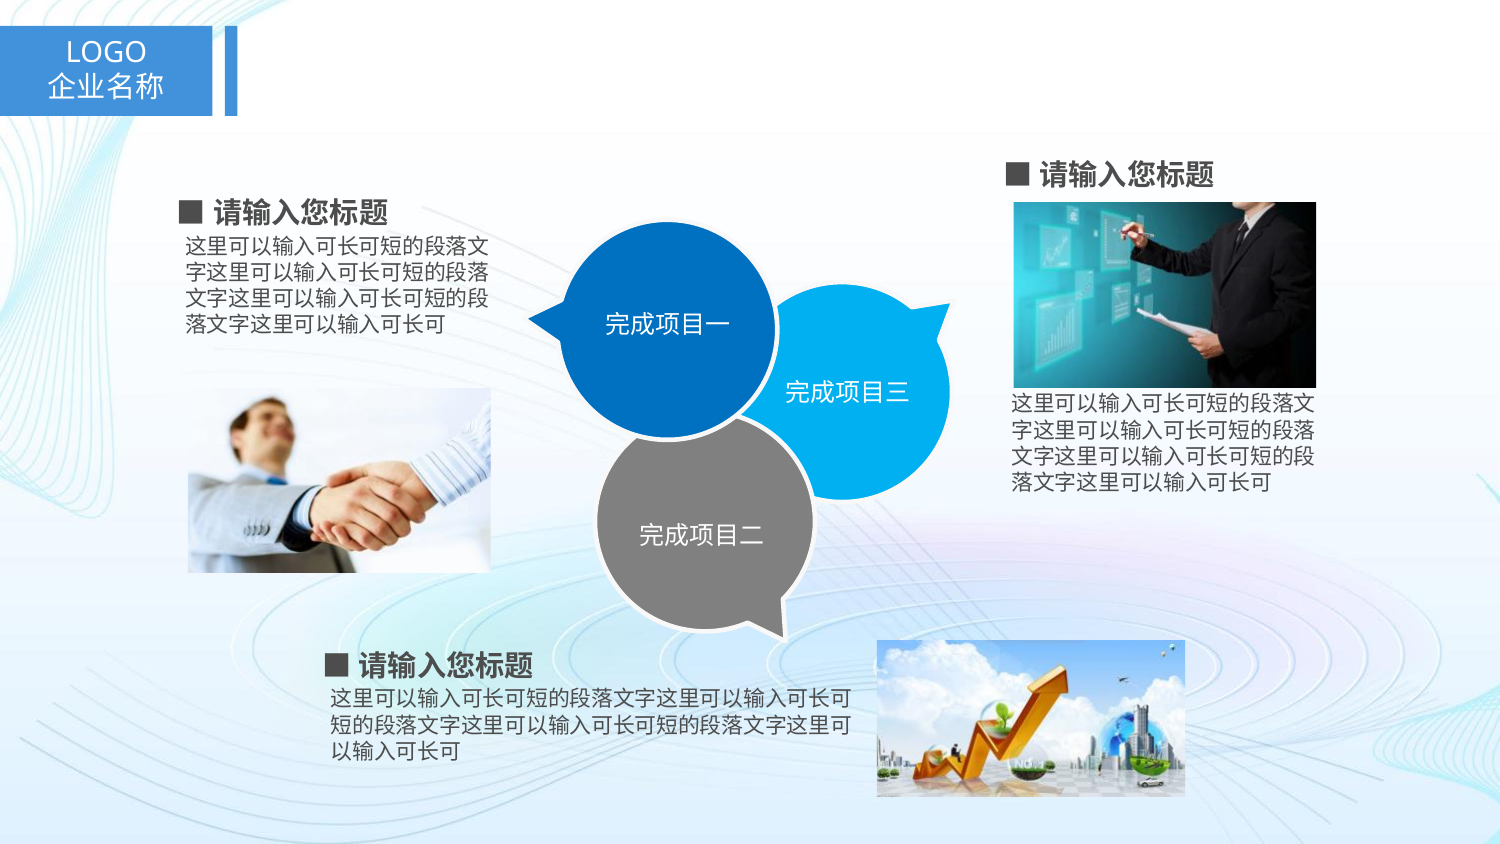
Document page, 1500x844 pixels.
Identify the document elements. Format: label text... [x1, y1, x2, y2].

text_box [594, 416, 816, 642]
text_box 这里可以输入可长可短的段落文字这里可以输入可长可短的段落文字这里可以输入可长可短的段落文字这里可以输入可长可 [1000, 384, 1341, 501]
text_box [737, 282, 954, 503]
text_box [187, 388, 491, 574]
text_box ■请输入您标题 [311, 641, 546, 688]
text_box ■请输入您标题 [165, 188, 400, 236]
text_box 完成项目二 [635, 496, 769, 573]
text_box [1013, 202, 1317, 388]
text_box 完成项目三 [781, 352, 915, 430]
picture [0, 0, 1500, 844]
text_box 完成项目一 [601, 285, 735, 362]
text_box [523, 219, 778, 440]
text_box [876, 640, 1186, 797]
text_box 这里可以输入可长可短的段落文字这里可以输入可长可短的段落文字这里可以输入可长可短的段落文字这里可以输入可长可 [174, 226, 515, 343]
text_box 这里可以输入可长可短的段落文字这里可以输入可长可短的段落文字这里可以输入可长可短的段落文字这里可以输入可长可 [319, 679, 865, 770]
text_box ■请输入您标题 [991, 150, 1227, 197]
